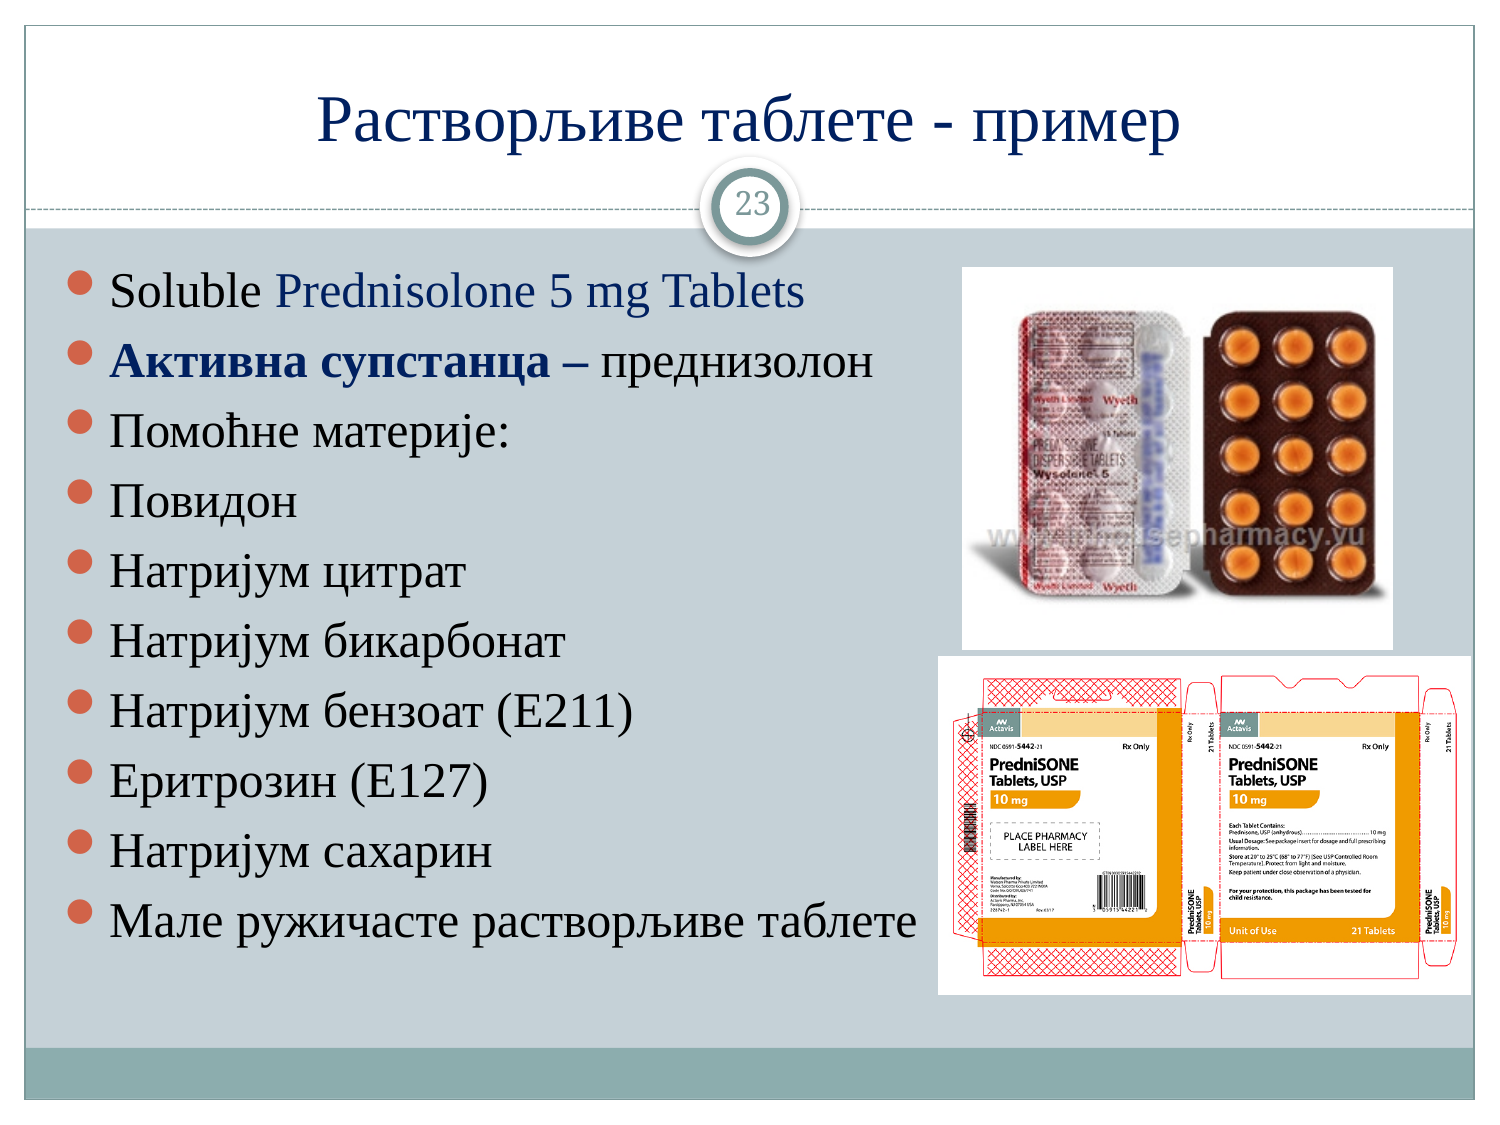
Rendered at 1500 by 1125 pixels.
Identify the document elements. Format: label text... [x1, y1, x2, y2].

picture [938, 655, 1471, 995]
title Растворљиве таблете - пример [49, 37, 1450, 162]
picture [962, 266, 1393, 651]
slide_number 23 [715, 168, 791, 241]
list Soluble Prednisolone 5 mg Tablets Активна супстанца – преднизолон Помоћне материје: Повидон Натријум цитрат Натријум бикарбонат Натријум бензоат (Е211) Еритрозин (Е127) Натријум сахарин Мале ружичасте растворљиве таблете [49, 250, 1445, 1001]
